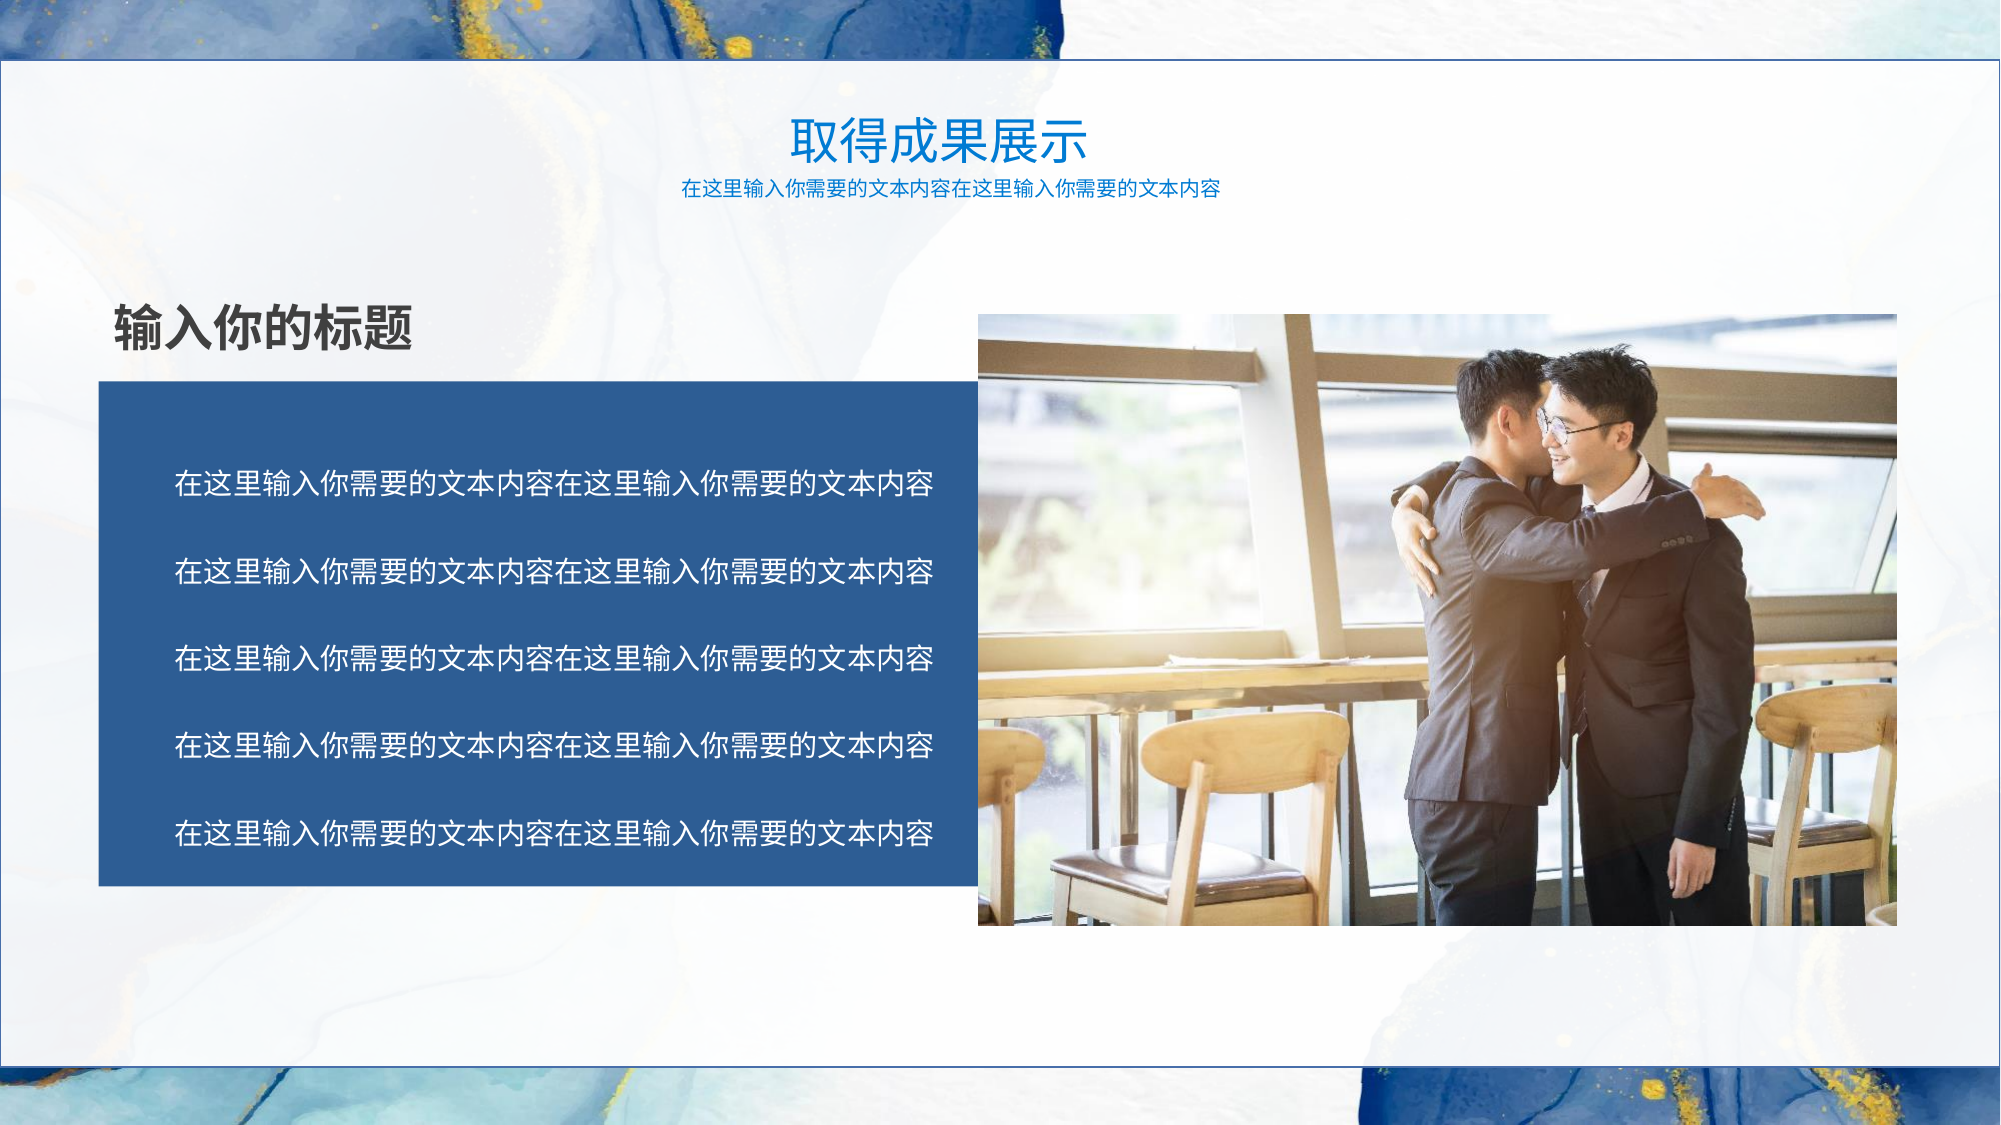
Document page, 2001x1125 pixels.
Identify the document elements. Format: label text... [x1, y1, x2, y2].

text_box 在这里输入你需要的文本内容在这里输入你需要的文本内容在这里输入你需要的文本内容在这里输入你需要的文本内容在这里输入你需要的文本内容在这里输入你需要的文本内容在这里输入你需要的文本内容在这里输入你需要的文本内容在这里输入你需要的文本内容在这里输入你需要的文本内容 [159, 405, 956, 858]
text_box [98, 381, 978, 887]
text_box [0, 59, 2000, 1068]
picture [0, 0, 2001, 1125]
text_box 在这里输入你需要的文本内容在这里输入你需要的文本内容 [623, 167, 1280, 208]
text_box 输入你的标题 [98, 288, 492, 364]
picture [978, 314, 1897, 926]
text_box 取得成果展示 [774, 101, 1128, 167]
